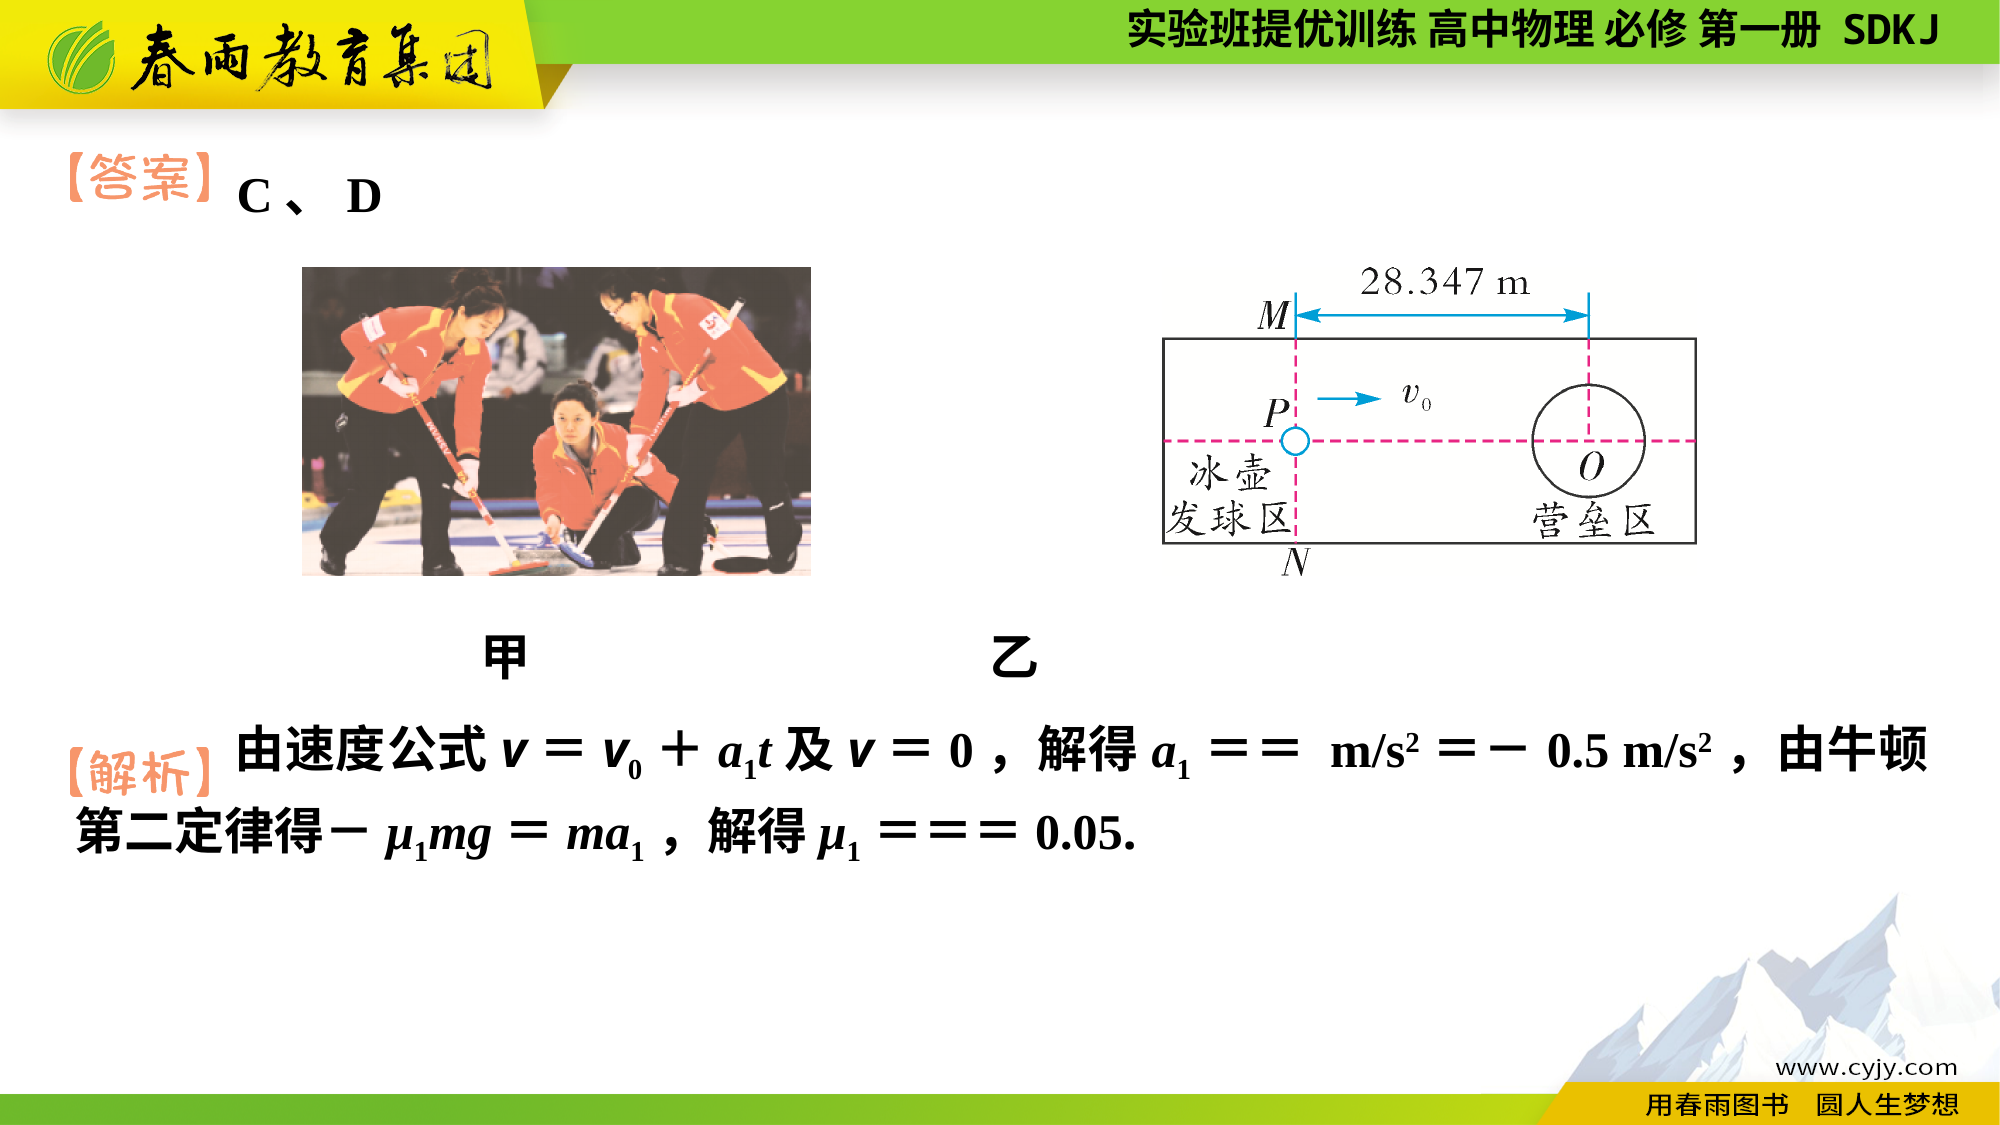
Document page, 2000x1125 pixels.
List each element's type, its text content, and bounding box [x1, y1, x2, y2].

picture [0, 0, 2000, 1125]
text_box 甲 乙 [59, 587, 1944, 693]
text_box C、D [59, 125, 1944, 231]
